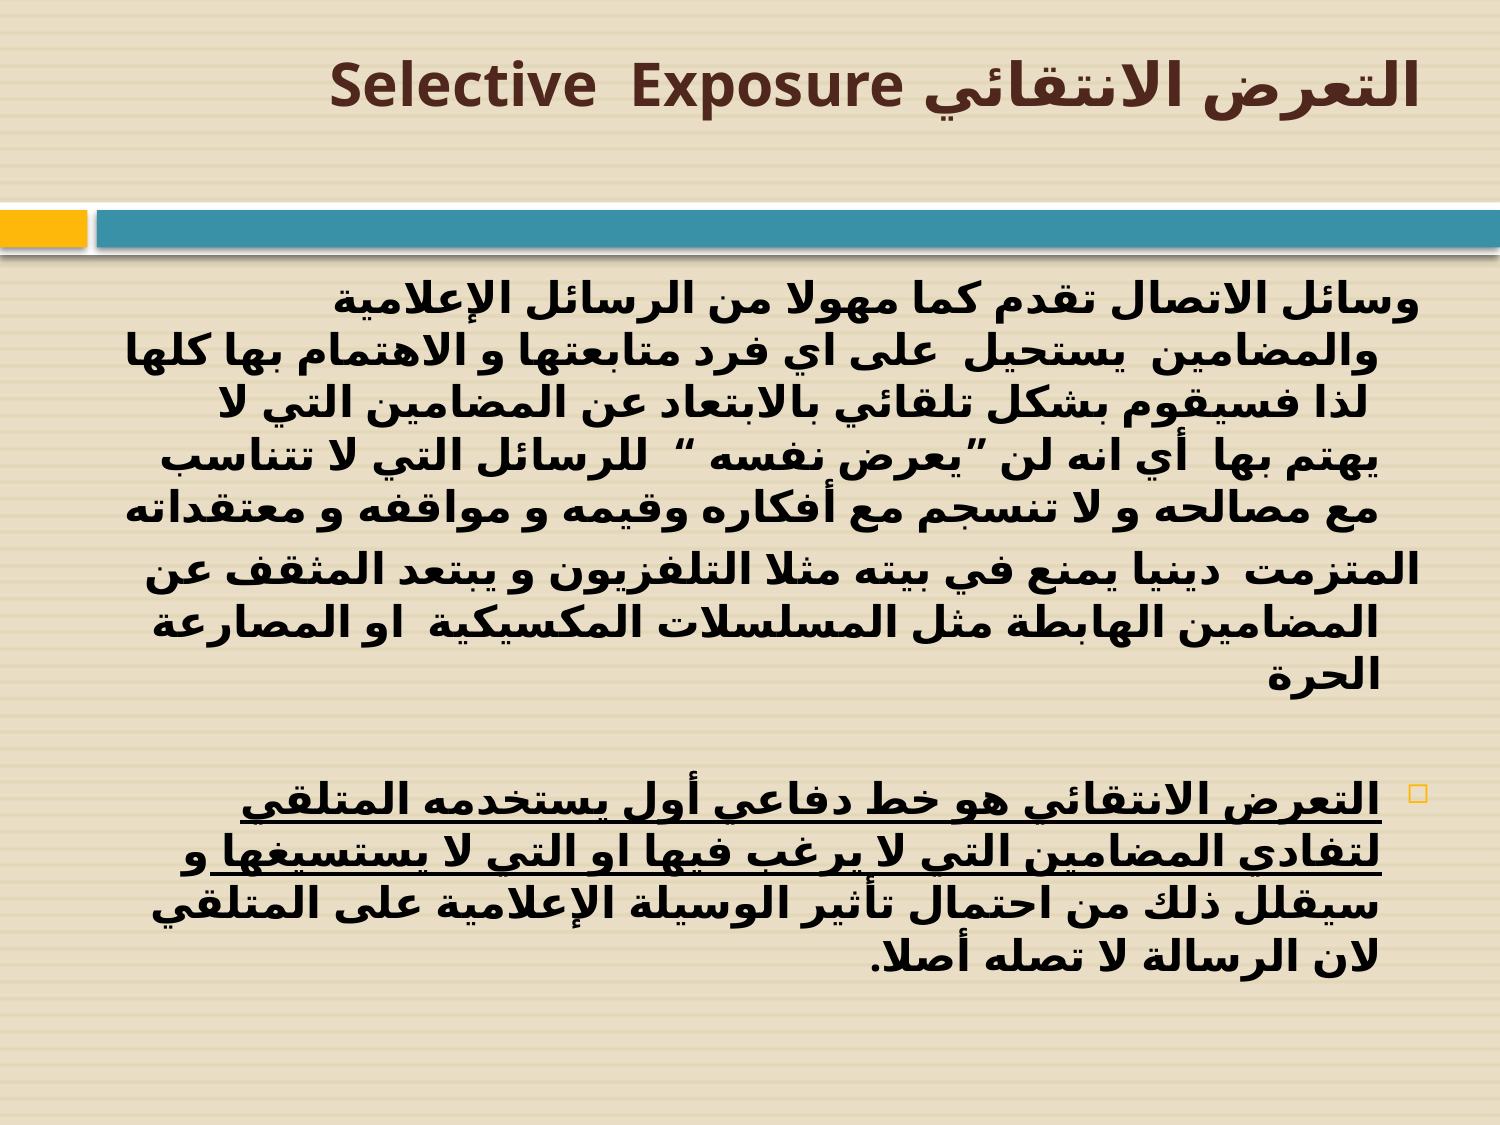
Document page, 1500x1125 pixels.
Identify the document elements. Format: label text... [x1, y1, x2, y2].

title التعرض الانتقائي Selective Exposure [100, 37, 1438, 200]
list وسائل الاتصال تقدم كما مهولا من الرسائل الإعلامية والمضامين يستحيل على اي فرد متابعتها و الاهتمام بها كلها لذا فسيقوم بشكل تلقائي بالابتعاد عن المضامين التي لا يهتم بها أي انه لن ”يعرض نفسه “ للرسائل التي لا تتناسب مع مصالحه و لا تنسجم مع أفكاره وقيمه و مواقفه و معتقداته المتزمت دينيا يمنع في بيته مثلا التلفزيون و يبتعد المثقف عن المضامين الهابطة مثل المسلسلات المكسيكية او المصارعة الحرة التعرض الانتقائي هو خط دفاعي أول يستخدمه المتلقي لتفادي المضامين التي لا يرغب فيها او التي لا يستسيغها و سيقلل ذلك من احتمال تأثير الوسيلة الإعلامية على المتلقي لان الرسالة لا تصله أصلا. [100, 262, 1438, 1000]
